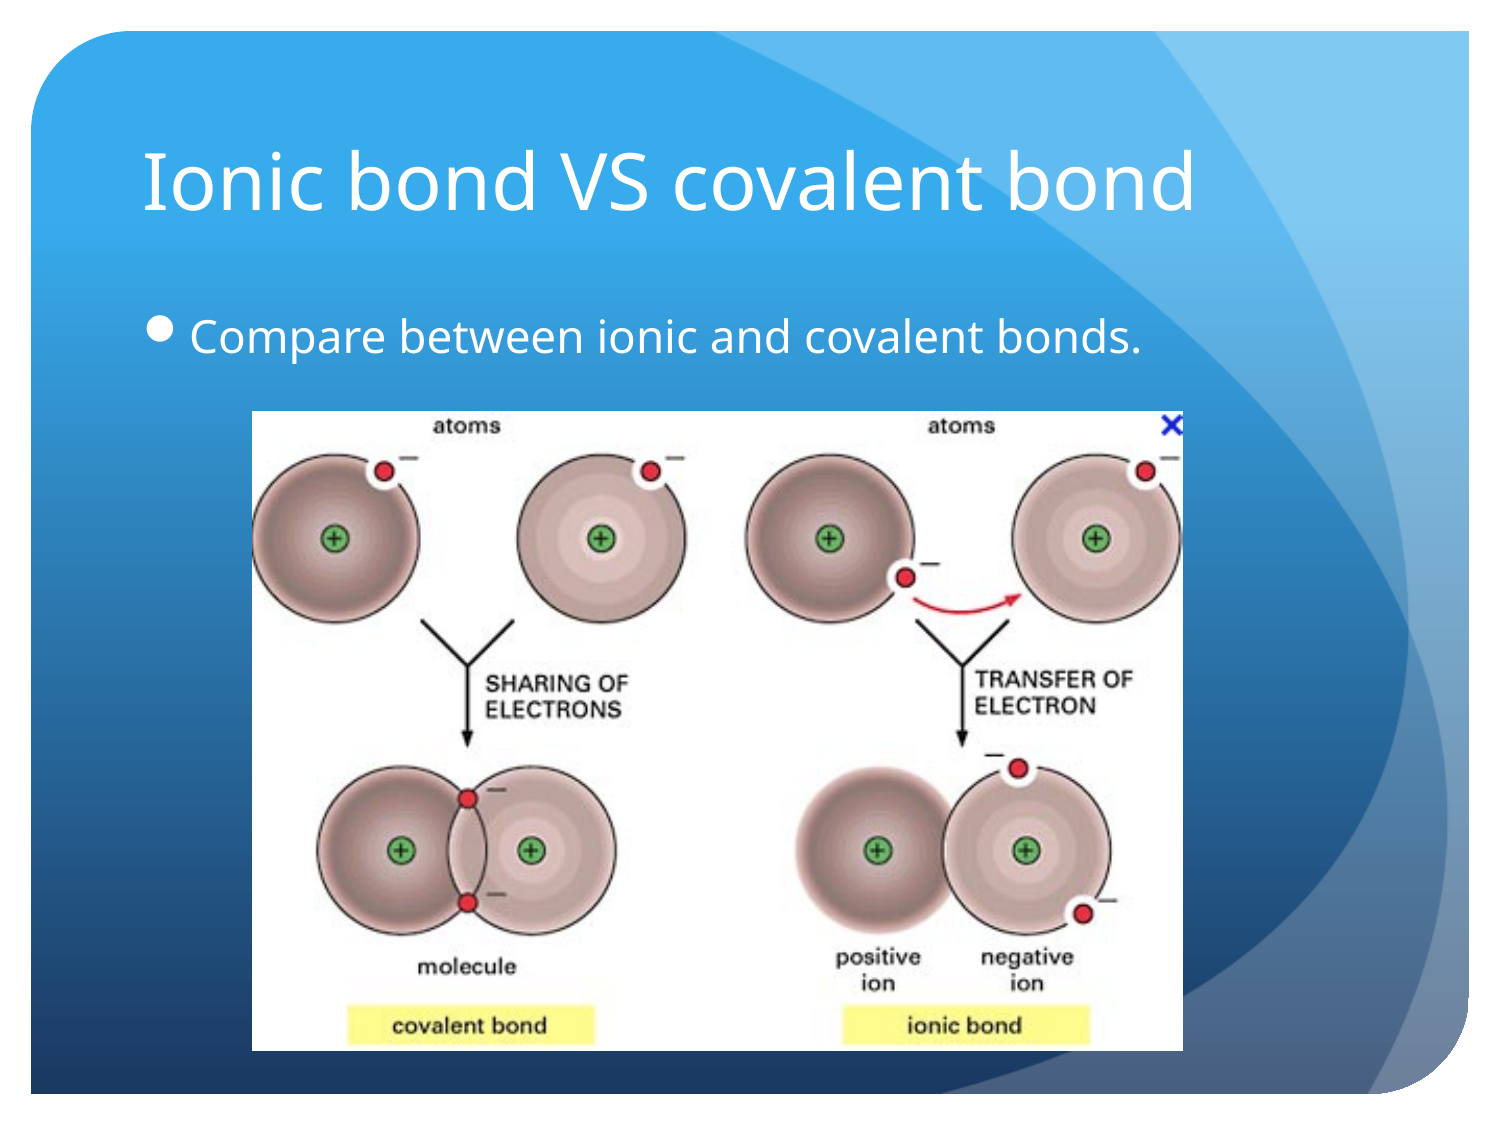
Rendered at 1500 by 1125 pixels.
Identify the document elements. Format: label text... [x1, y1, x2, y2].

list Compare between ionic and covalent bonds. [127, 299, 1372, 412]
picture [24, 30, 1473, 1094]
title Ionic bond VS covalent bond [127, 62, 1372, 234]
